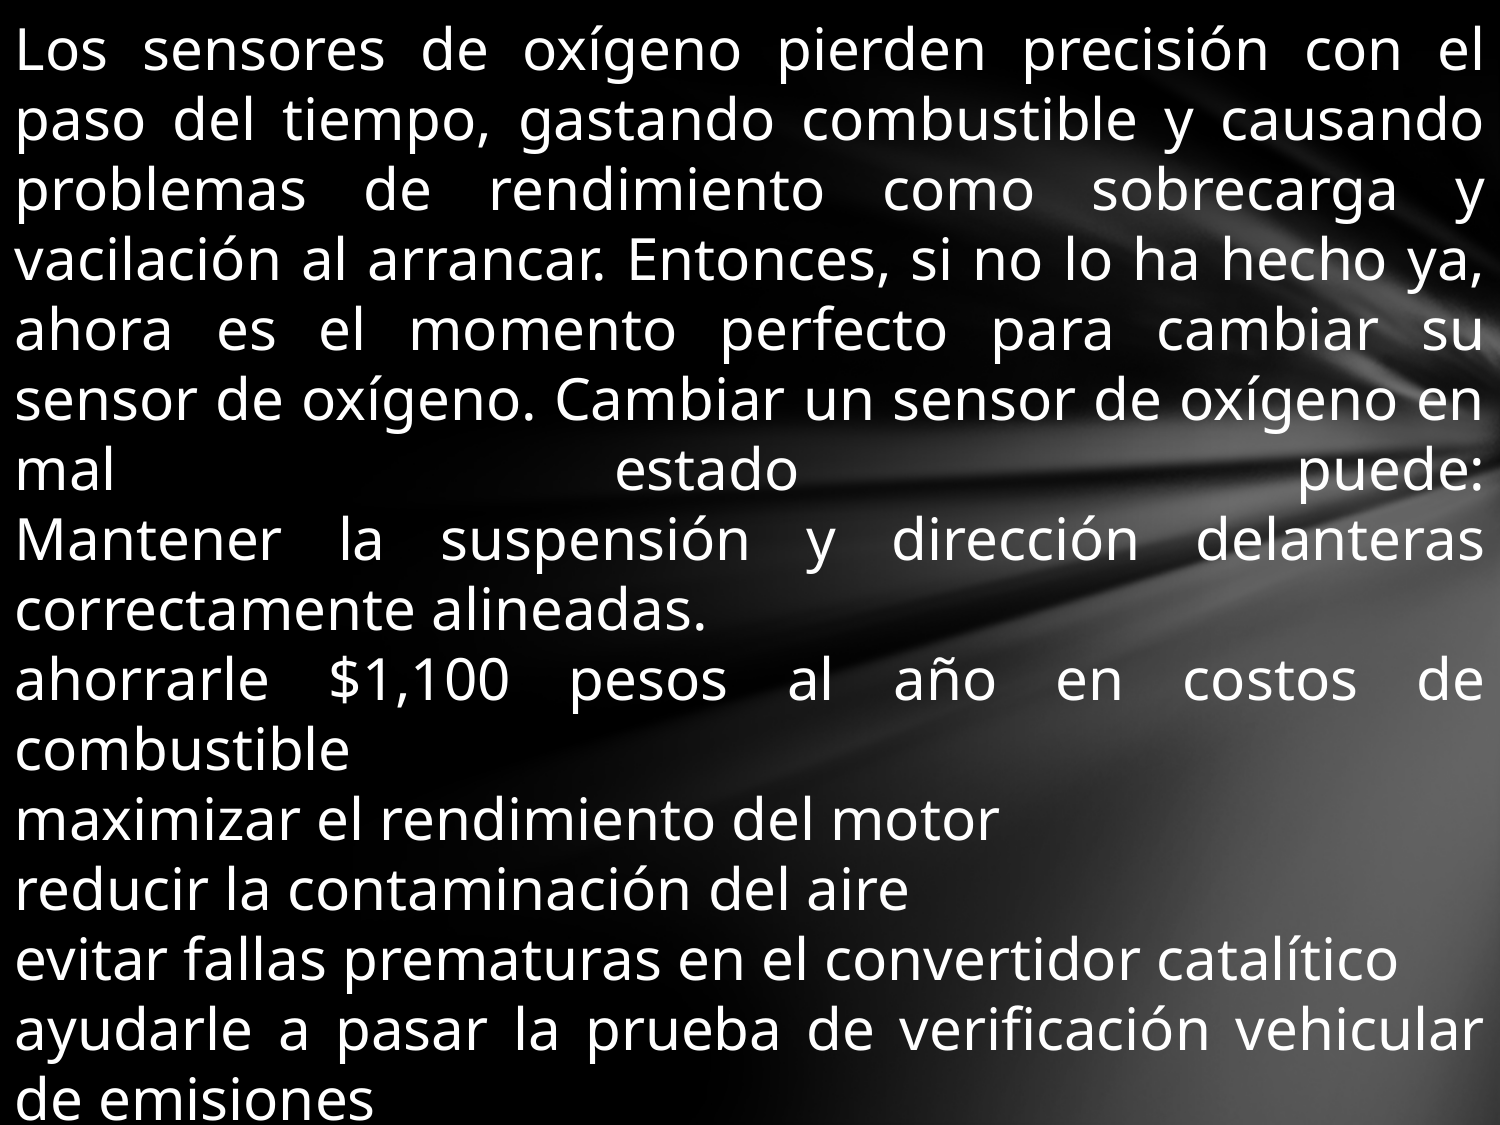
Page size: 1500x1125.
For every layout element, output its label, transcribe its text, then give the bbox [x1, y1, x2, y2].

text_box Los sensores de oxígeno pierden precisión con el paso del tiempo, gastando combustible y causando problemas de rendimiento como sobrecarga y vacilación al arrancar. Entonces, si no lo ha hecho ya, ahora es el momento perfecto para cambiar su sensor de oxígeno. Cambiar un sensor de oxígeno en mal estado puede: Mantener la suspensión y dirección delanteras correctamente alineadas. ahorrarle $1,100 pesos al año en costos de combustible maximizar el rendimiento del motor reducir la contaminación del aire evitar fallas prematuras en el convertidor catalítico ayudarle a pasar la prueba de verificación vehicular de emisiones [0, 5, 1500, 1125]
